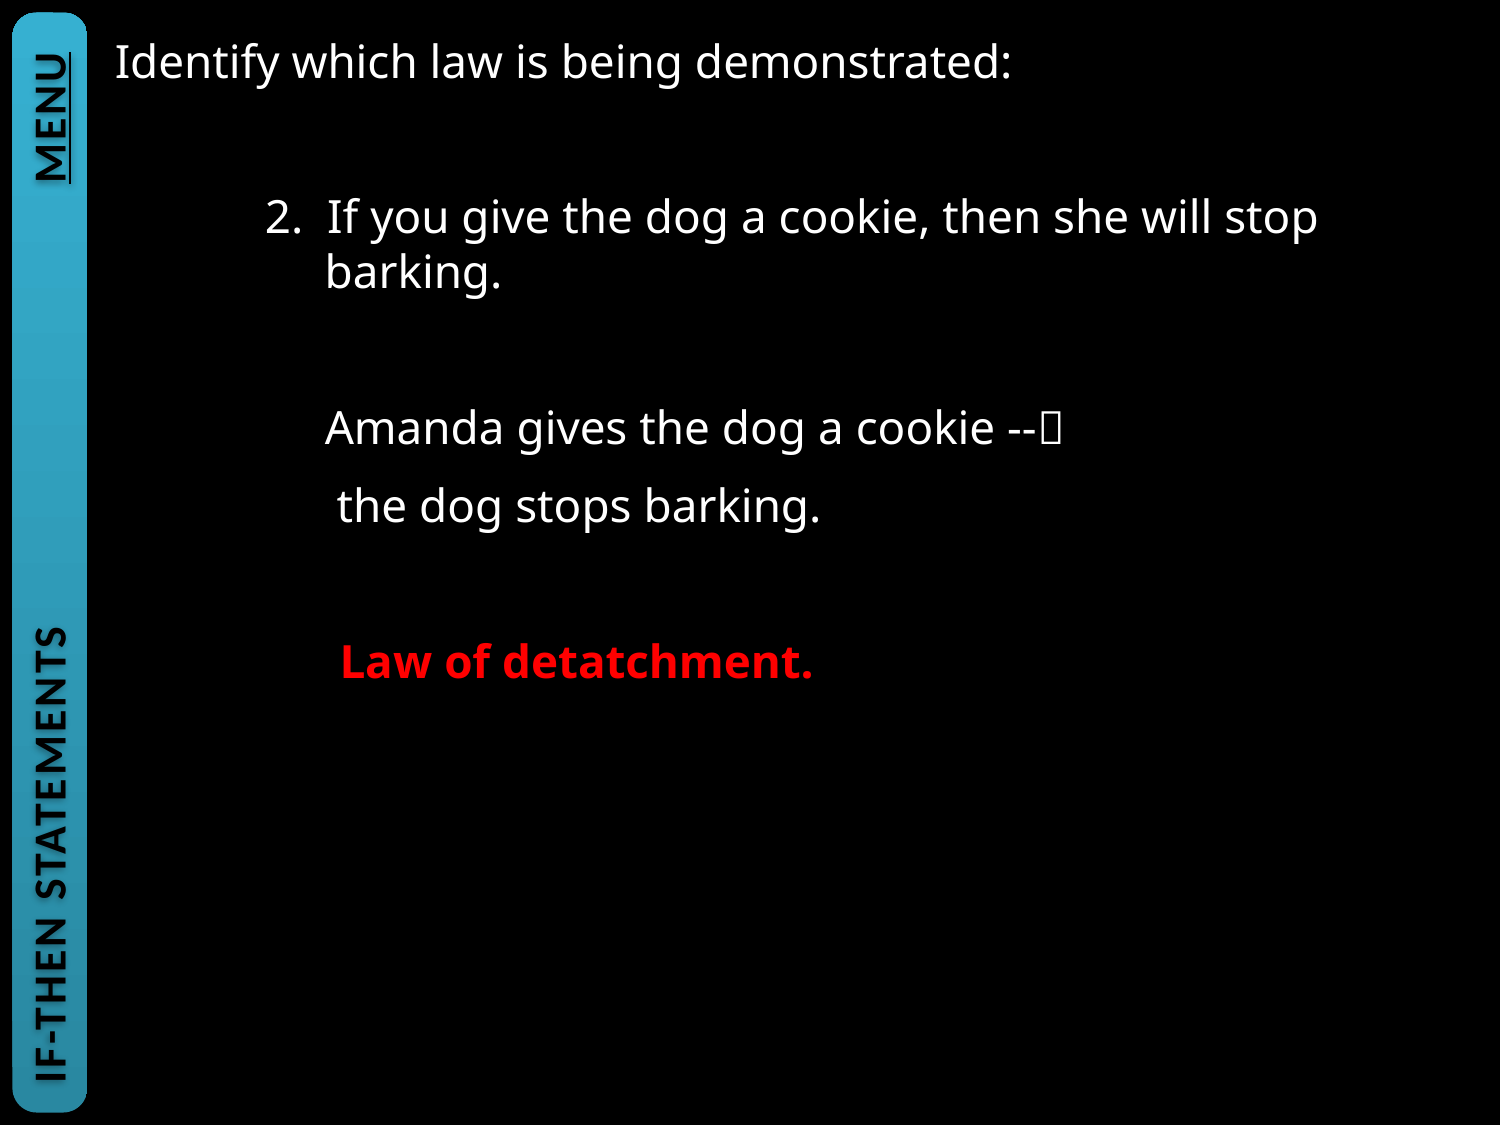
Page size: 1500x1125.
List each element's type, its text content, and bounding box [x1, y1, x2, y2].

text_box IF-THEN STATEMENTS MENU [12, 37, 83, 1099]
text_box [12, 12, 88, 1093]
text_box [21, 1107, 79, 1113]
text_box Law of detatchment. [324, 624, 1313, 695]
text_box Identify which law is being demonstrated: 2. If you give the dog a cookie, then she will stop barking. Amanda gives the dog a cookie -- the dog stops barking. [99, 24, 1475, 540]
